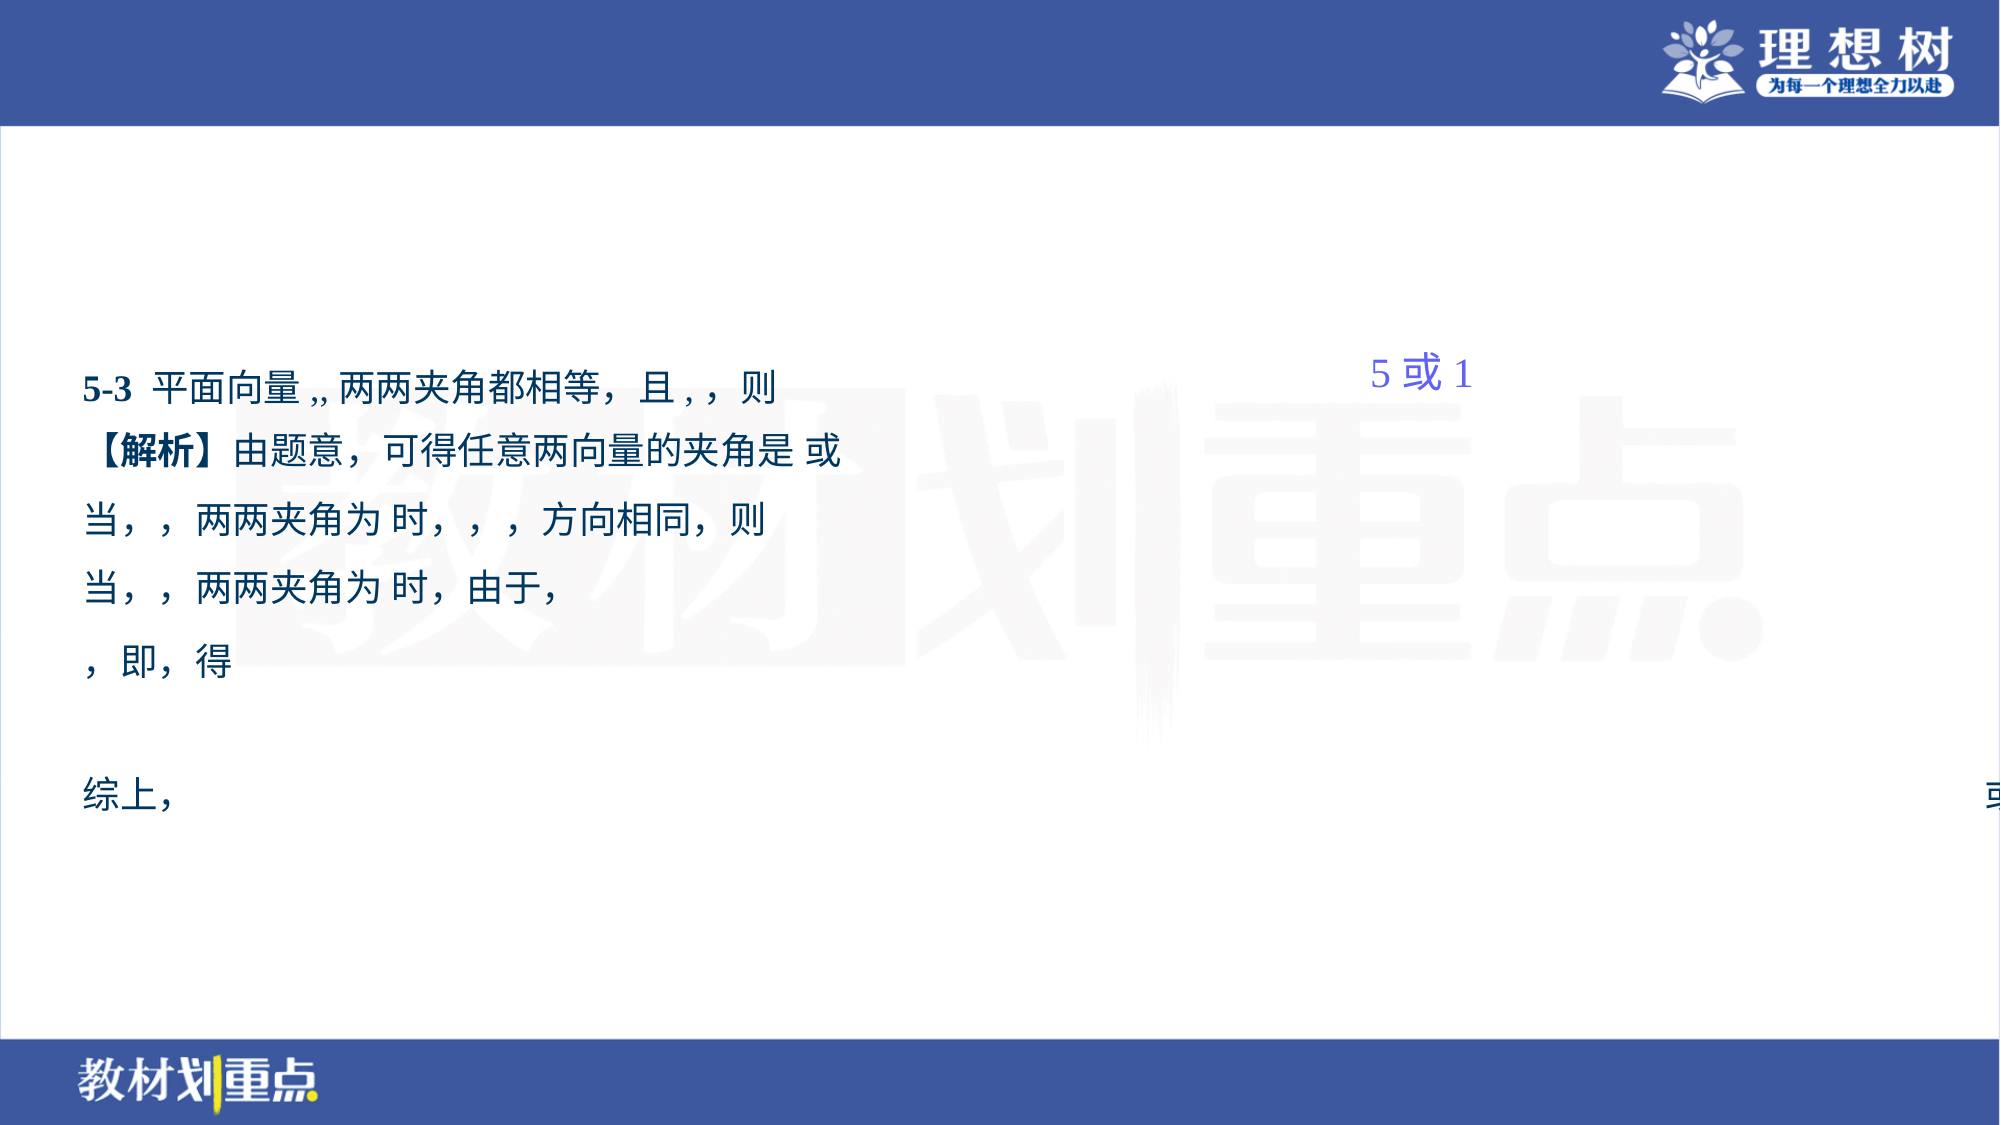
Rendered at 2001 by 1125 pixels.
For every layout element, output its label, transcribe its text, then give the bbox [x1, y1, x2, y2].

picture [1991, 791, 1999, 798]
text_box 5或1 [1365, 343, 1479, 393]
picture [0, 0, 2000, 1125]
